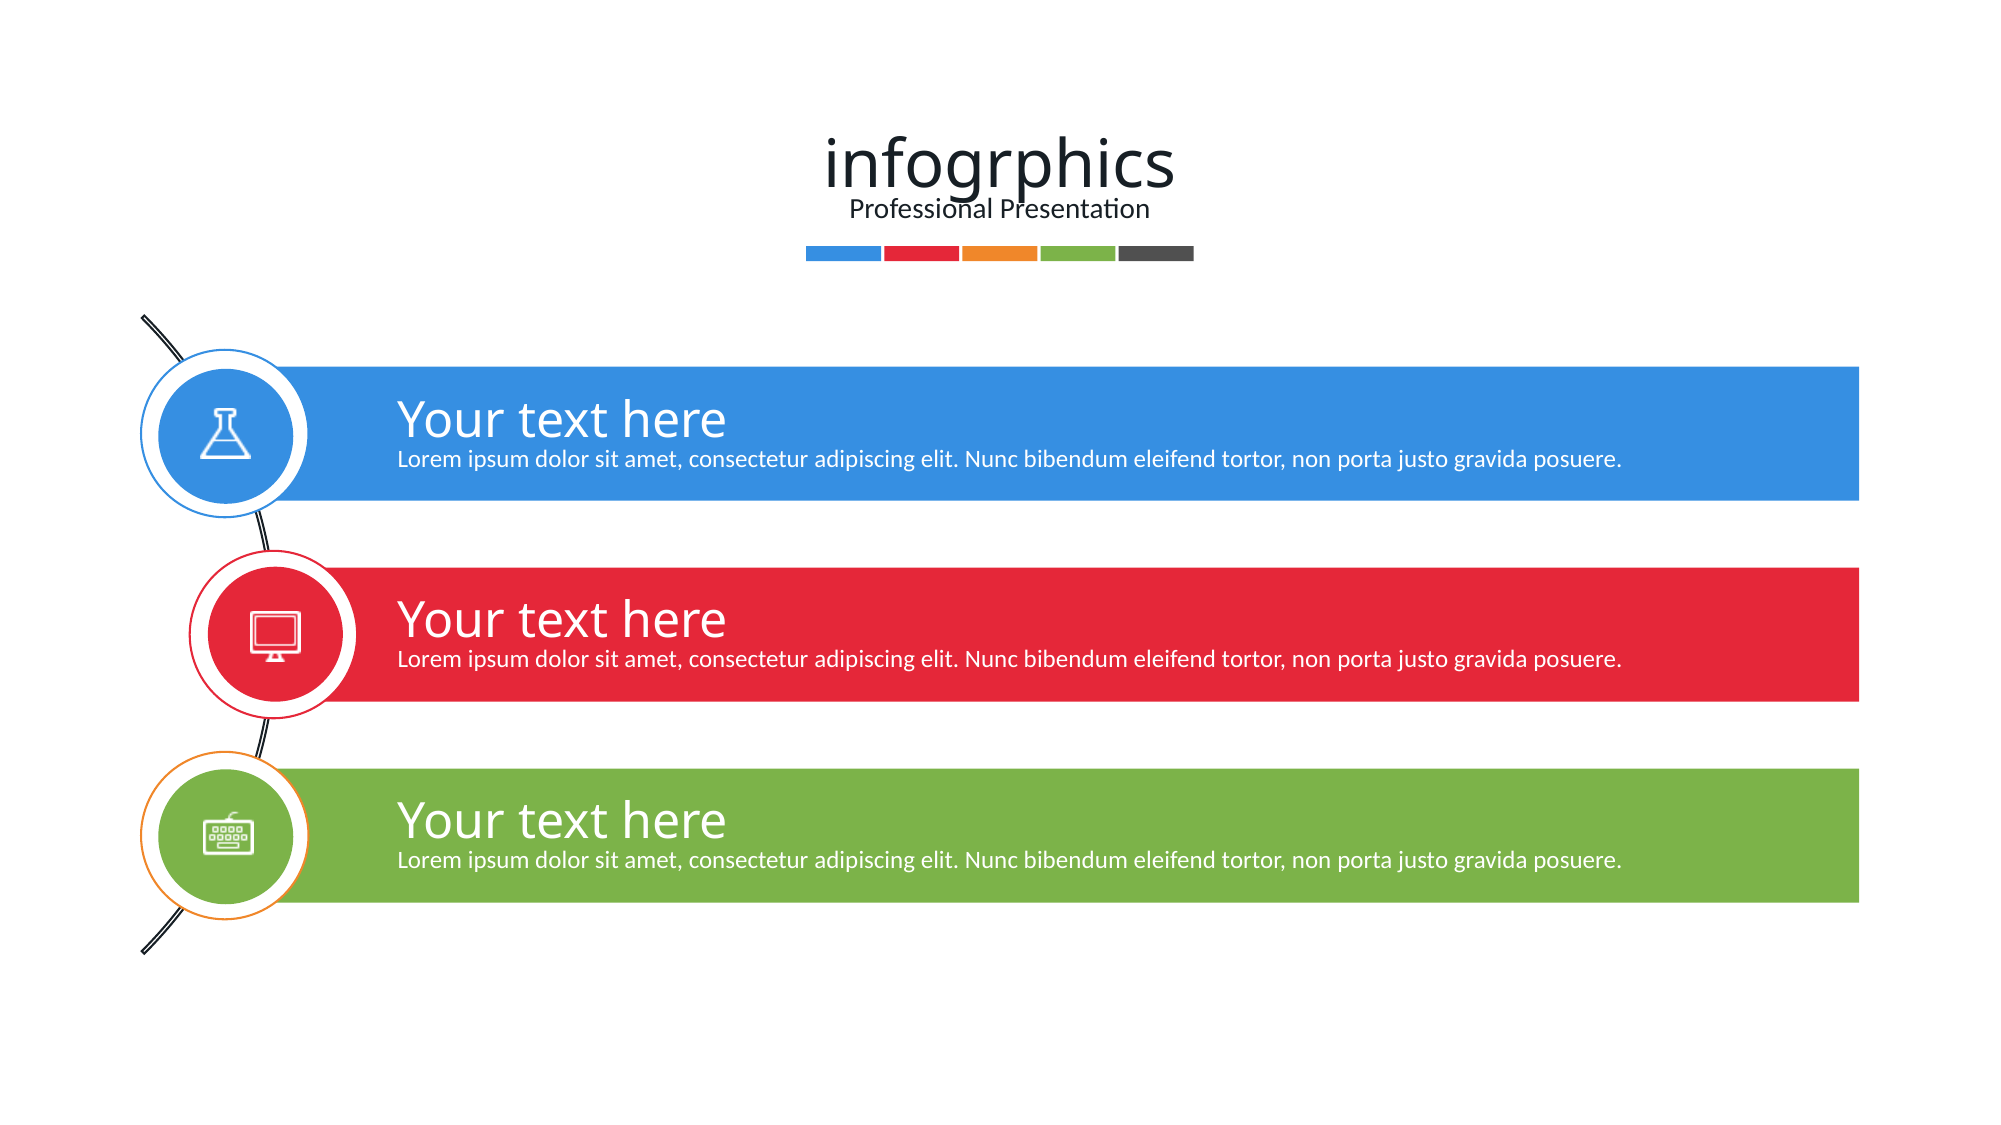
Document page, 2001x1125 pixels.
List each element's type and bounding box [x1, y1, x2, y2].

text_box [0, 113, 2000, 262]
picture [250, 611, 301, 662]
picture [200, 408, 251, 460]
text_box [131, 299, 1869, 970]
picture [203, 809, 254, 860]
